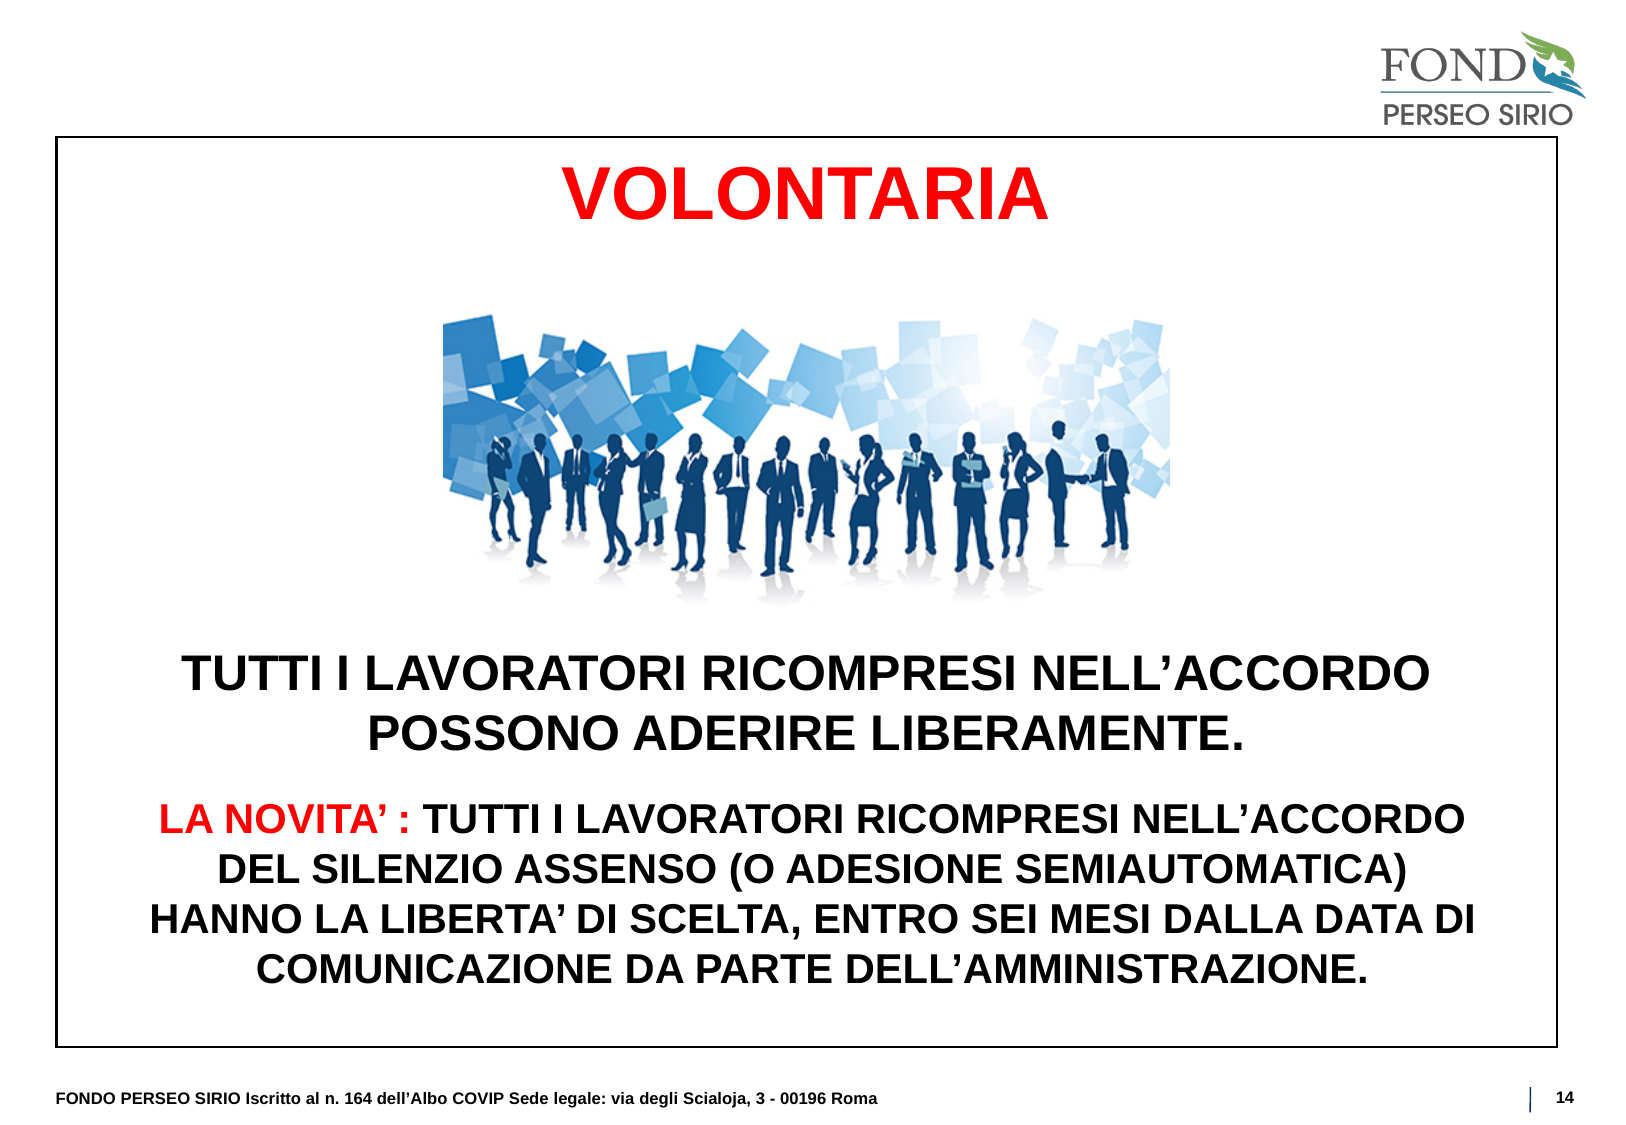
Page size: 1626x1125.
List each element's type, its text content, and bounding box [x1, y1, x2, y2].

footer FONDO PERSEO SIRIO Iscritto al n. 164 dell’Albo COVIP Sede legale: via degli Scialoja, 3 - 00196 Roma [40, 1082, 1504, 1125]
slide_number 14 [1522, 1081, 1590, 1125]
picture [443, 278, 1170, 614]
text_box LA NOVITA’ : TUTTI I LAVORATORI RICOMPRESI NELL’ACCORDO DEL SILENZIO ASSENSO (O ADESIONE SEMIAUTOMATICA) HANNO LA LIBERTA’ DI SCELTA, ENTRO SEI MESI DALLA DATA DI COMUNICAZIONE DA PARTE DELL’AMMINISTRAZIONE. [132, 784, 1493, 1000]
text_box TUTTI I LAVORATORI RICOMPRESI NELL’ACCORDO POSSONO ADERIRE LIBERAMENTE. [126, 633, 1487, 769]
list VOLONTARIA [56, 136, 1557, 1048]
picture [1379, 31, 1586, 132]
